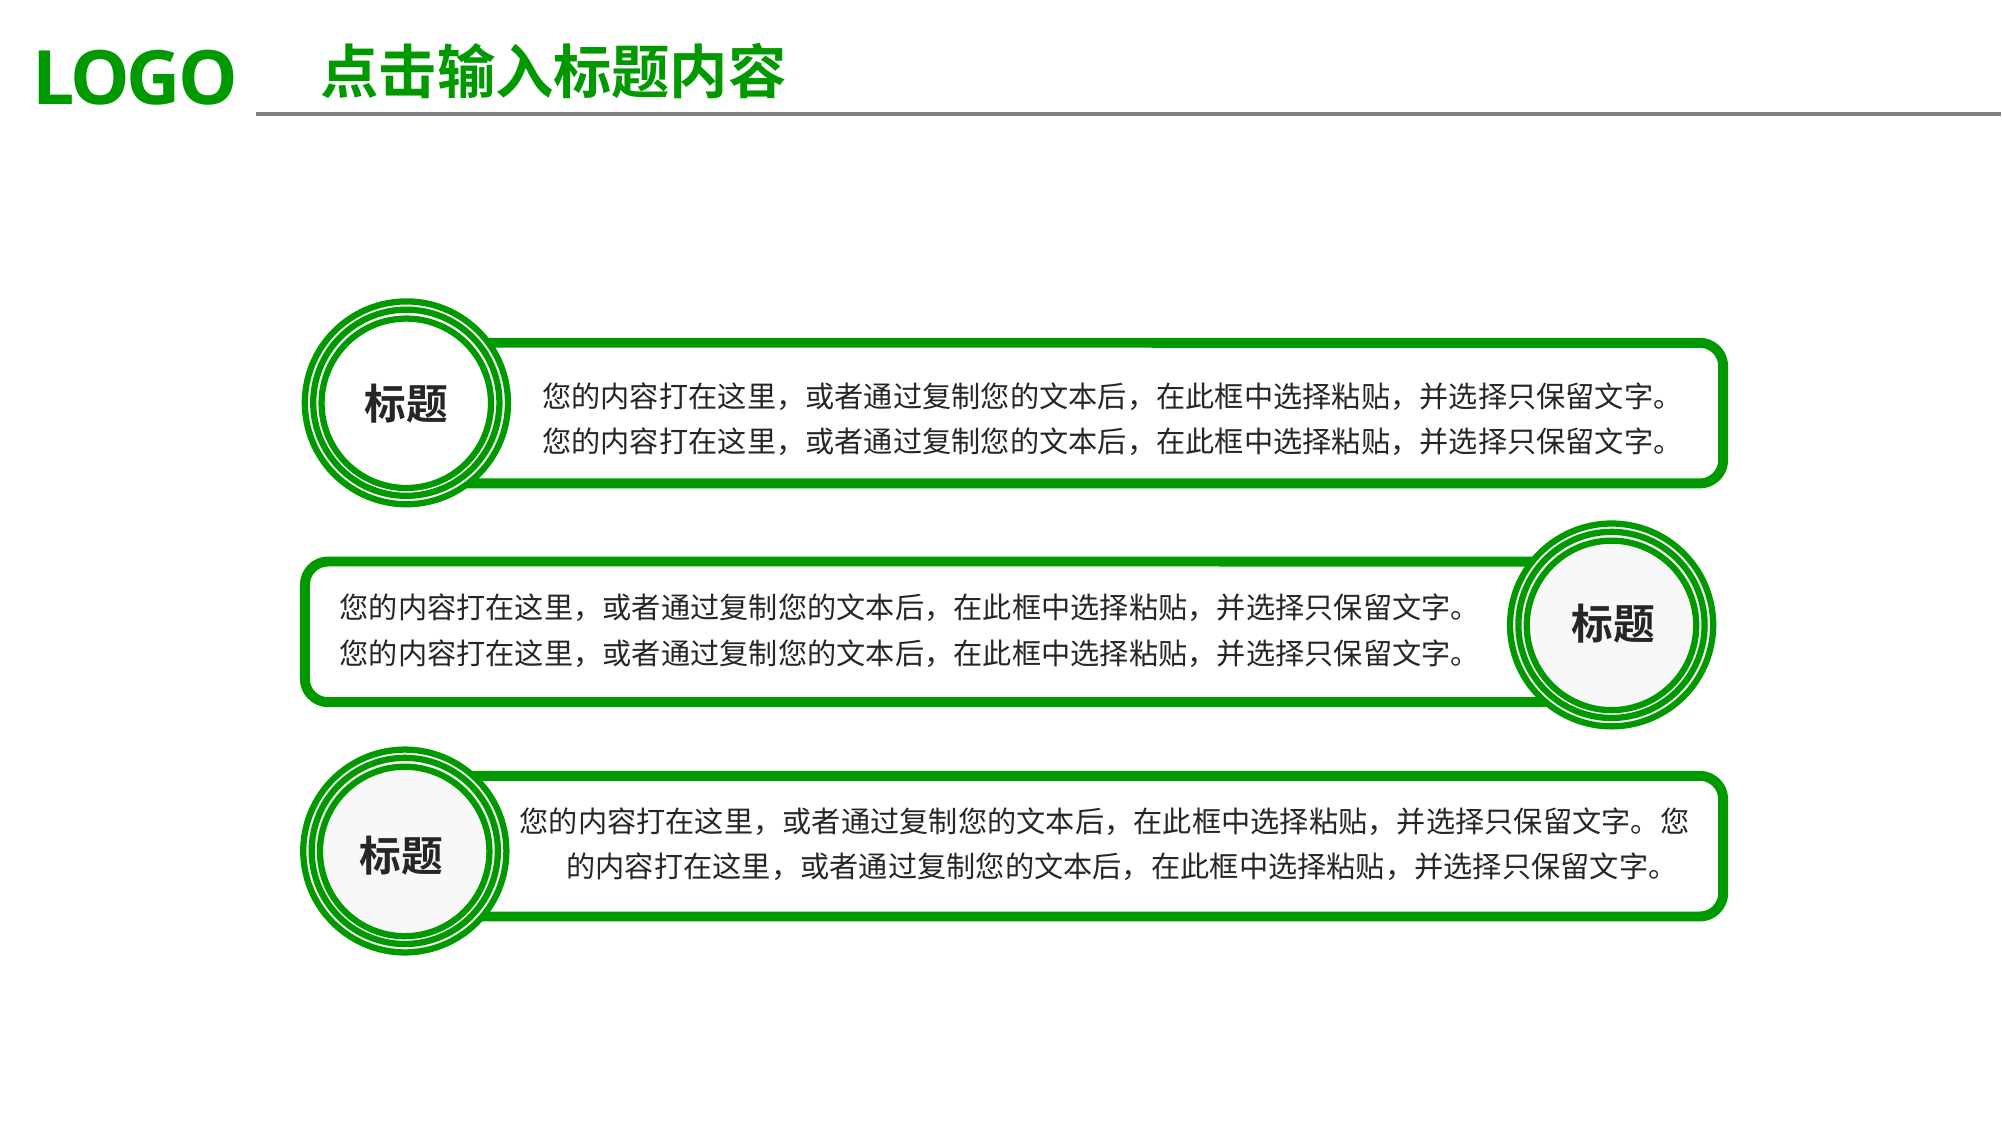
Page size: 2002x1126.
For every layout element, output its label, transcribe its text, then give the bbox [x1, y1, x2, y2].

text_box [510, 773, 1721, 785]
text_box [510, 786, 1726, 919]
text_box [302, 749, 507, 953]
text_box [302, 559, 1504, 705]
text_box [1509, 523, 1714, 727]
text_box 点击输入标题内容 [283, 27, 824, 113]
text_box 您的内容打在这里，或者通过复制您的文本后，在此框中选择粘贴，并选择只保留文字。您的内容打在这里，或者通过复制您的文本后，在此框中选择粘贴，并选择只保留文字。 [527, 360, 1701, 466]
text_box 您的内容打在这里，或者通过复制您的文本后，在此框中选择粘贴，并选择只保留文字。您的内容打在这里，或者通过复制您的文本后，在此框中选择粘贴，并选择只保留文字。 [324, 571, 1502, 718]
text_box 您的内容打在这里，或者通过复制您的文本后，在此框中选择粘贴，并选择只保留文字。您的内容打在这里，或者通过复制您的文本后，在此框中选择粘贴，并选择只保留文字。 [510, 785, 1722, 891]
text_box [512, 340, 1726, 486]
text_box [304, 301, 509, 505]
